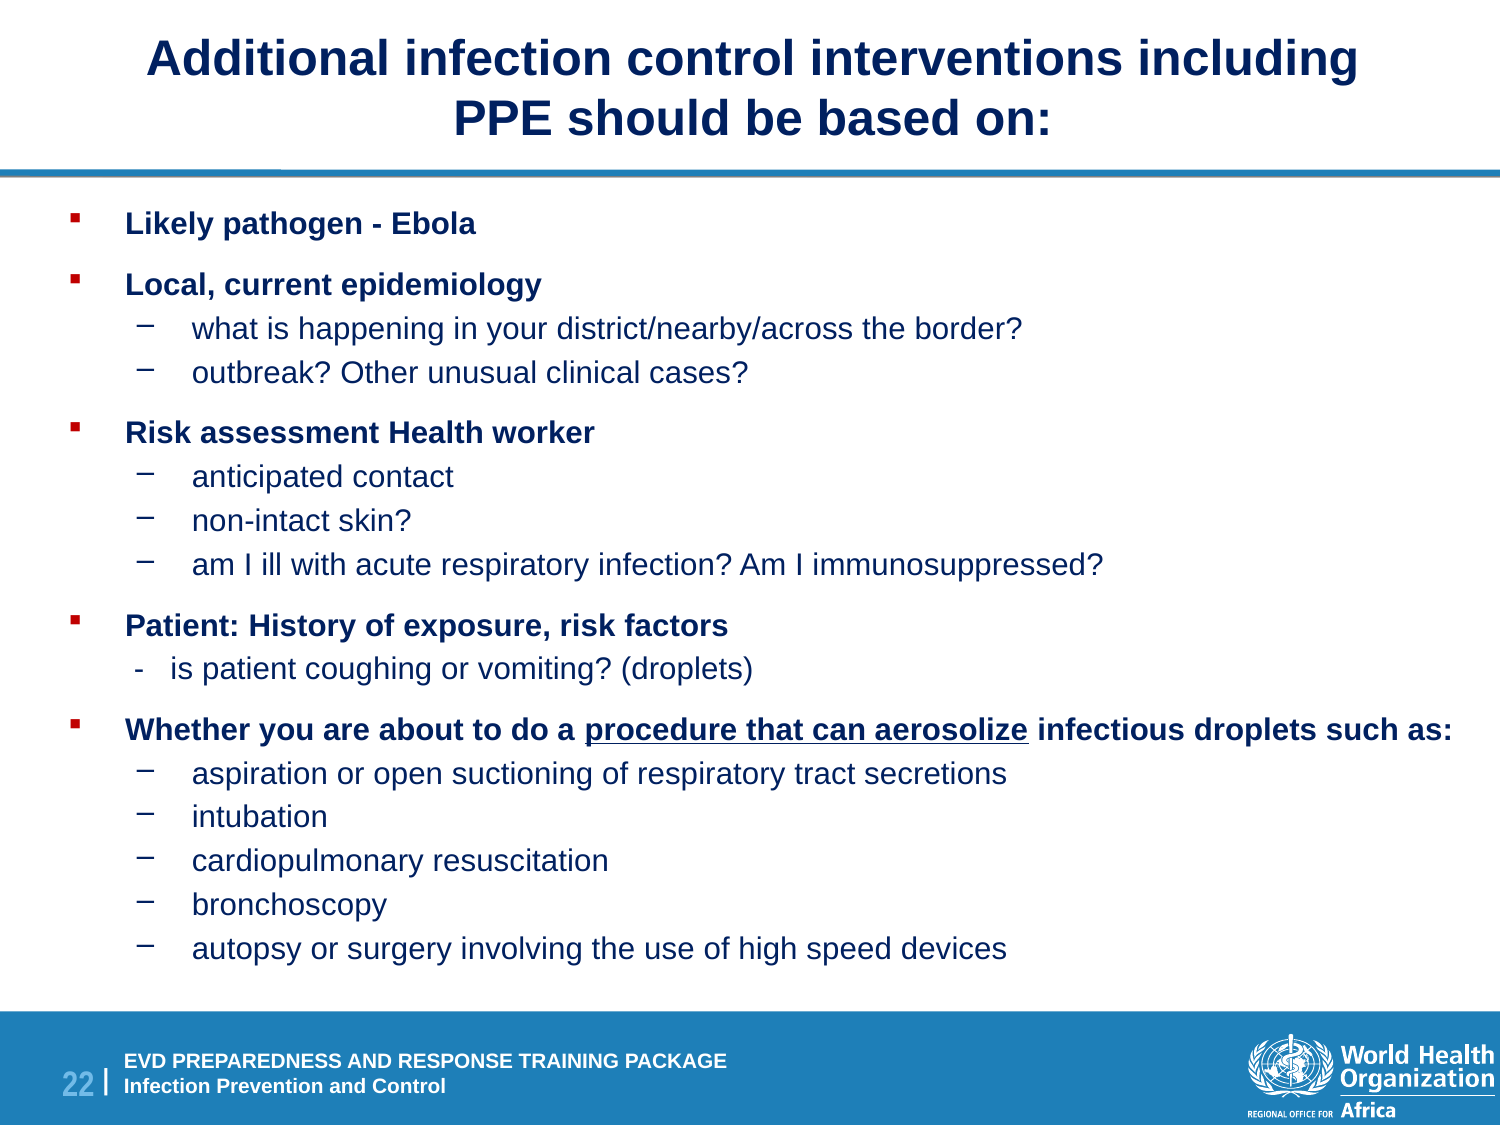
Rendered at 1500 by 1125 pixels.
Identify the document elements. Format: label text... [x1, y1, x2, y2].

list Likely pathogen - Ebola Local, current epidemiology what is happening in your district/nearby/across the border? outbreak? Other unusual clinical cases? Risk assessment Health worker anticipated contact non-intact skin? am I ill with acute respiratory infection? Am I immunosuppressed? Patient: History of exposure, risk factors - is patient coughing or vomiting? (droplets) Whether you are about to do a procedure that can aerosolize infectious droplets such as: aspiration or open suctioning of respiratory tract secretions intubation cardiopulmonary resuscitation bronchoscopy autopsy or surgery involving the use of high speed devices [52, 195, 1471, 1000]
title Additional infection control interventions including PPE should be based on: [77, 9, 1429, 162]
